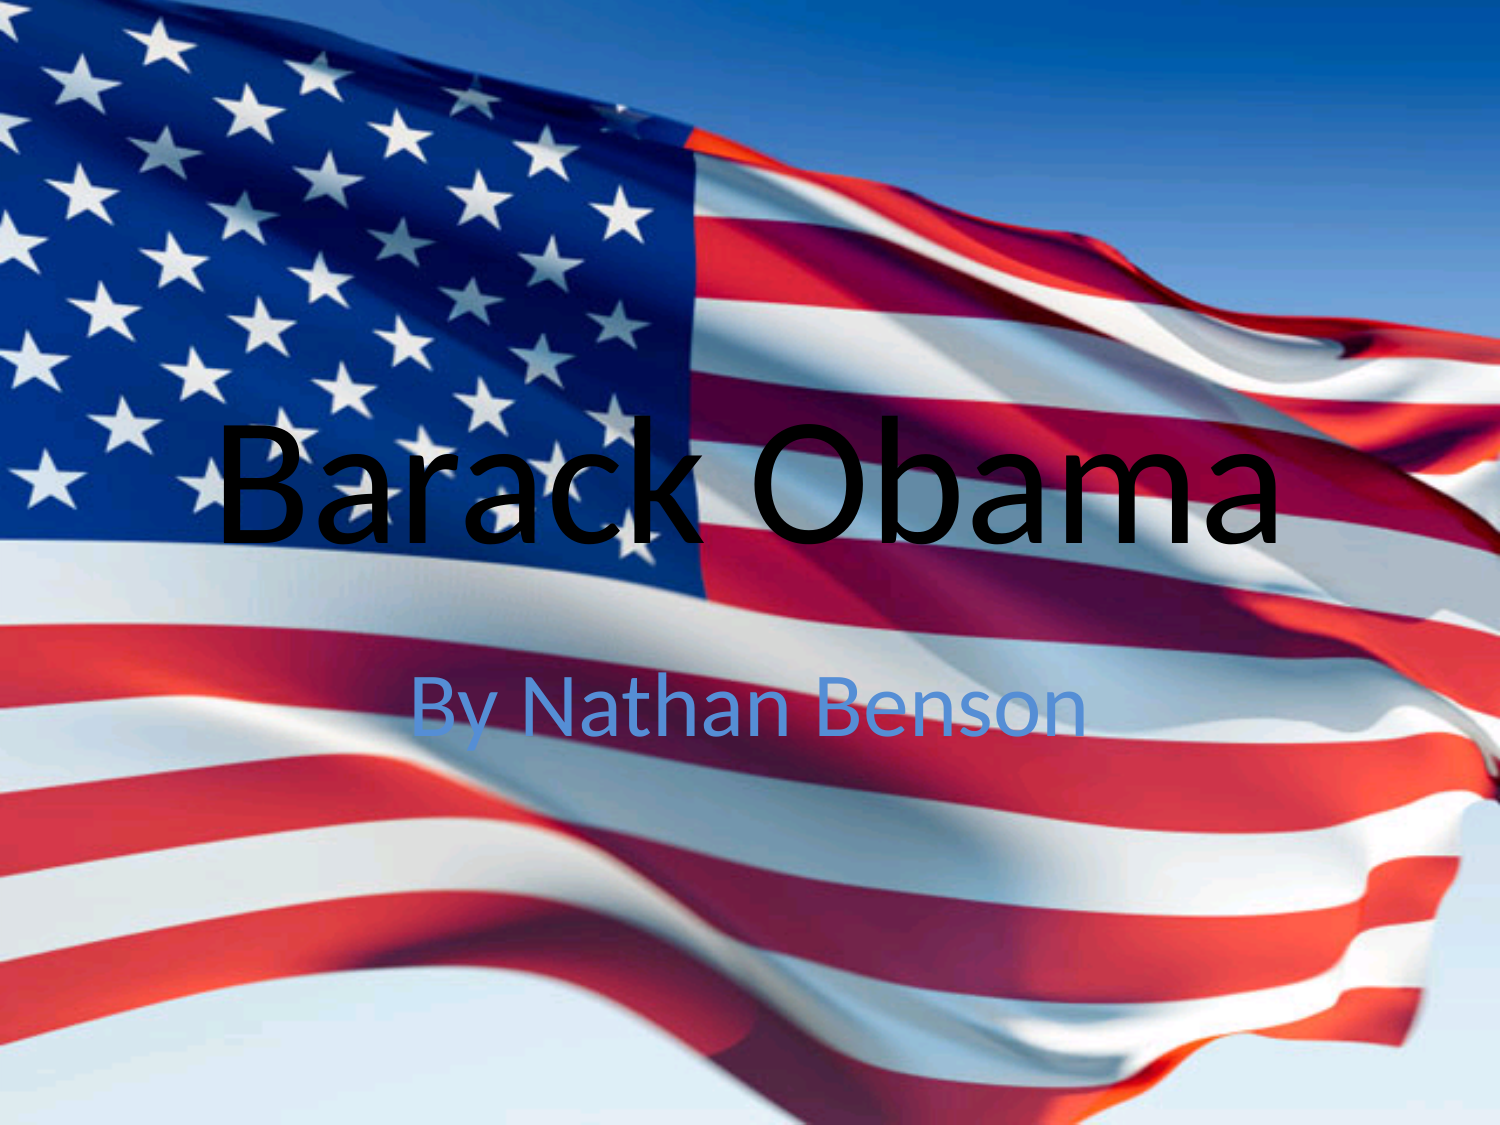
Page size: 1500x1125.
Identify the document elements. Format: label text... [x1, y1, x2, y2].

subtitle By Nathan Benson [225, 637, 1275, 925]
title Barack Obama [112, 349, 1388, 591]
picture [0, 0, 1500, 1125]
